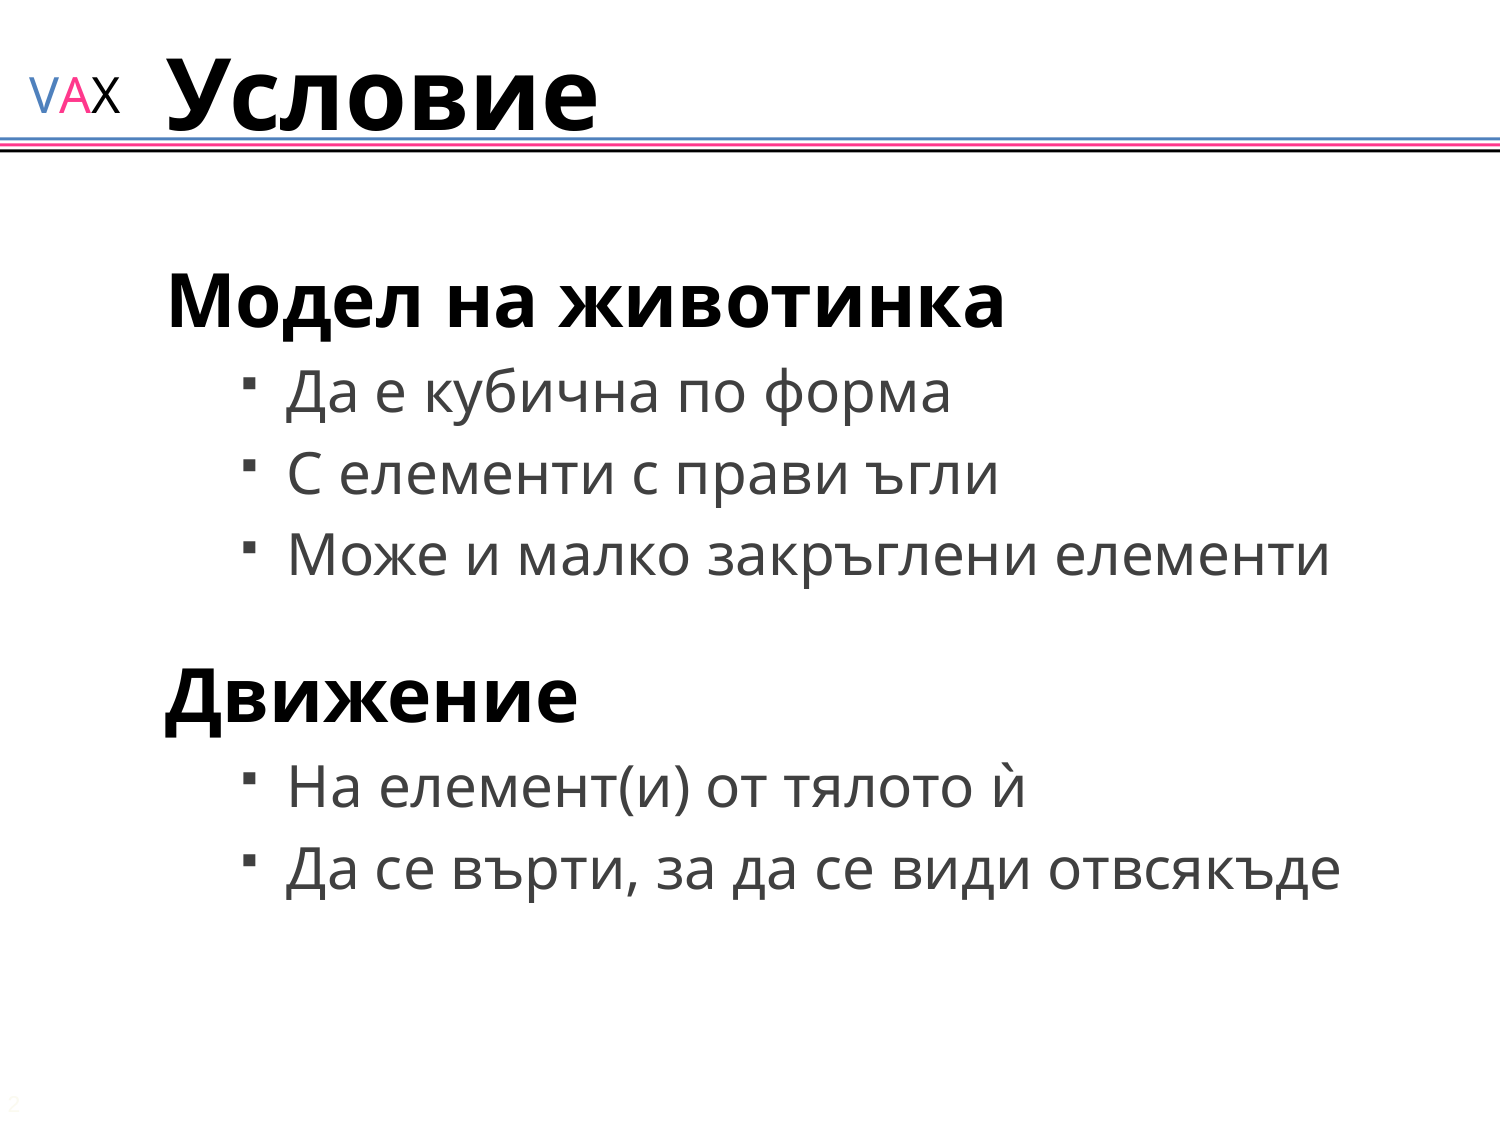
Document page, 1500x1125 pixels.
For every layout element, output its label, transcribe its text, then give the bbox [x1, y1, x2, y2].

title Условие [0, 37, 1500, 144]
list Модел на животинка Да е кубична по форма С елементи с прави ъгли Може и малко закръглени елементи Движение На елемент(и) от тялото ѝ Да се върти, за да се види отвсякъде [150, 200, 1488, 1113]
